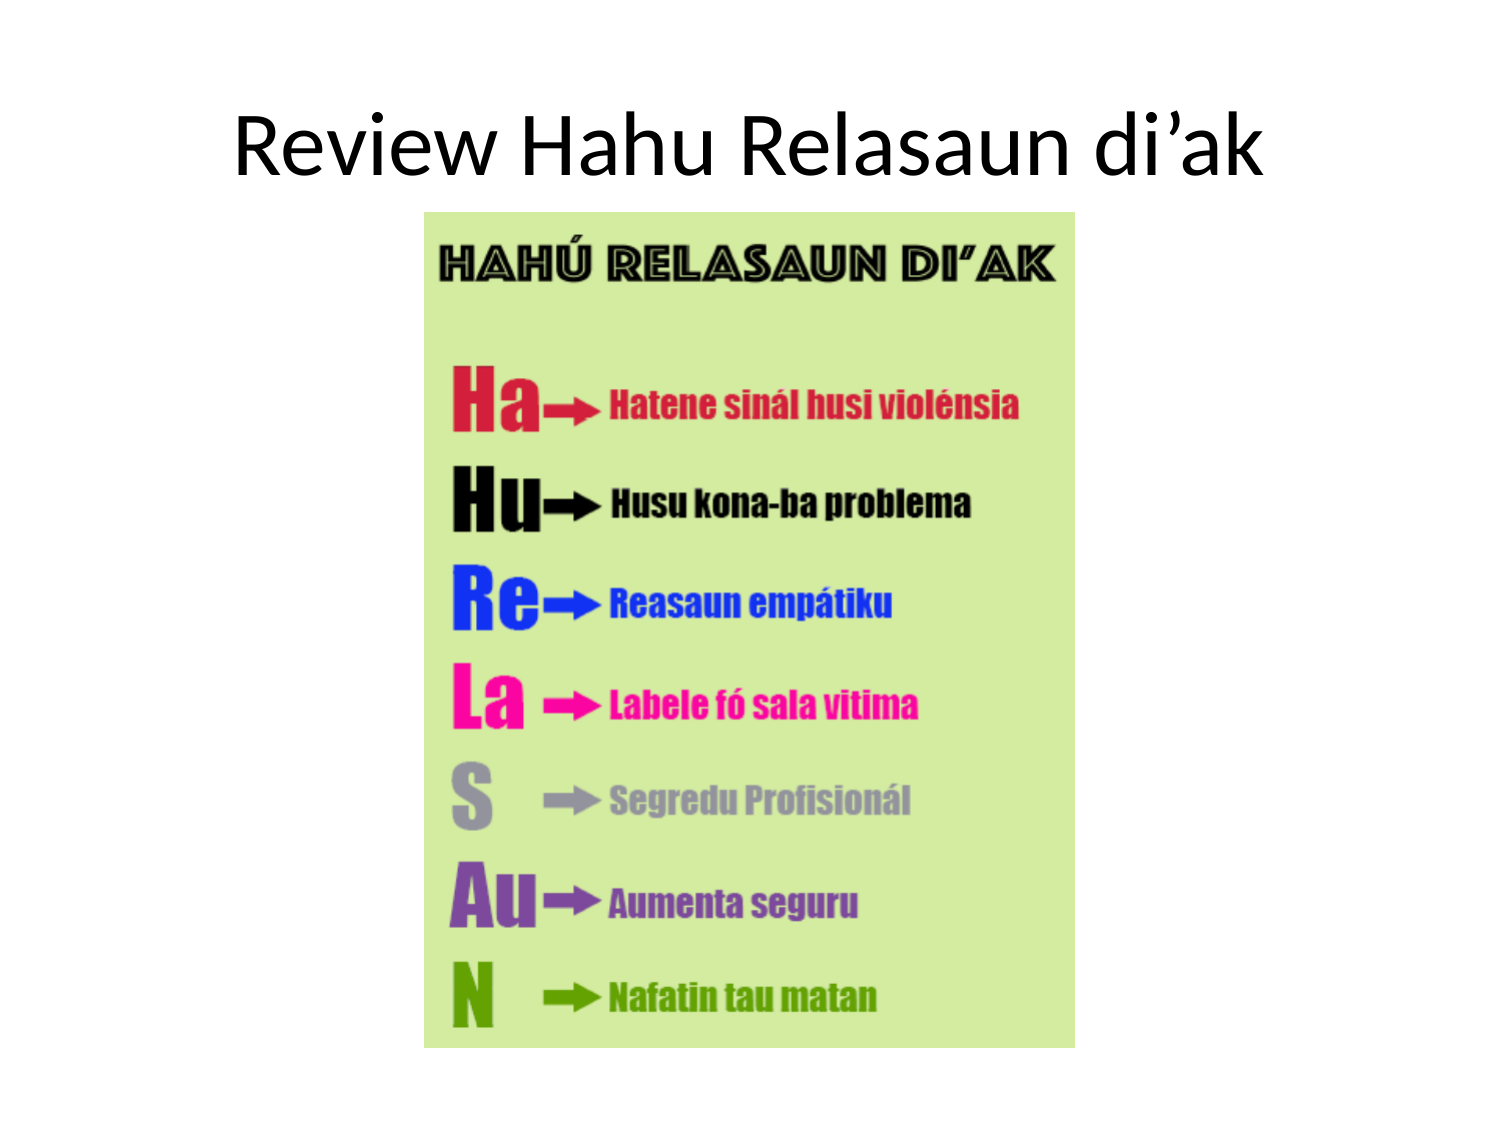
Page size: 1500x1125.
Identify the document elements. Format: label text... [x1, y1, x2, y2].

title Review Hahu Relasaun di’ak [75, 45, 1425, 233]
picture [424, 212, 1076, 1049]
